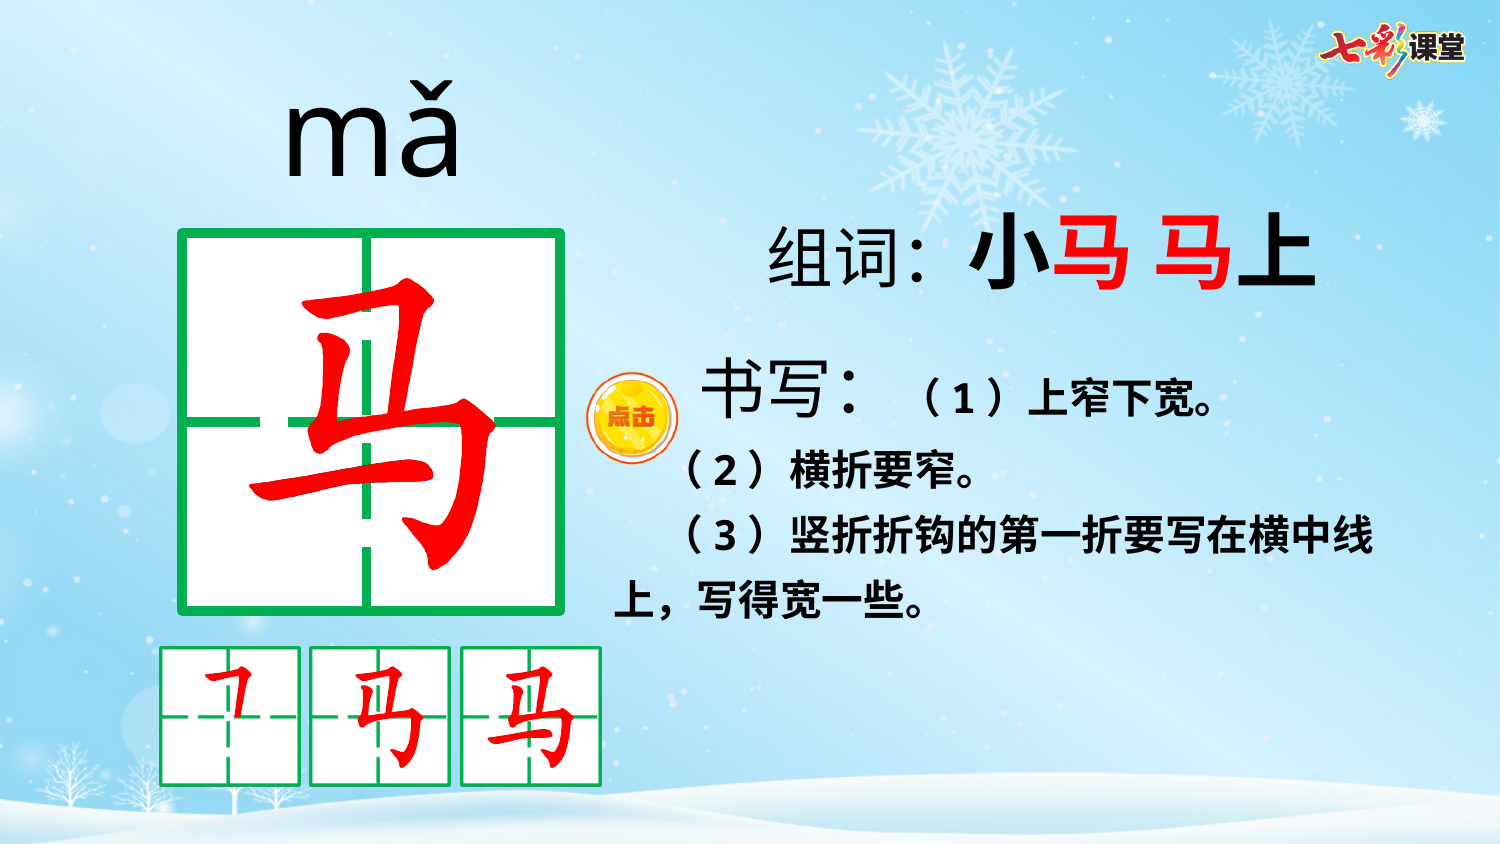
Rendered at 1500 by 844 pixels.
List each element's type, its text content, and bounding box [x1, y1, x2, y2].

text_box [249, 279, 495, 569]
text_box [181, 232, 563, 616]
text_box mǎ [104, 43, 643, 209]
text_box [159, 646, 602, 789]
picture [0, 0, 1500, 844]
text_box 组词：小马 马上 [752, 161, 1500, 307]
text_box 书写：（1）上窄下宽。 （2）横折要窄。 （3）竖折折钩的第一折要写在横中线上，写得宽一些。 [598, 304, 1414, 632]
